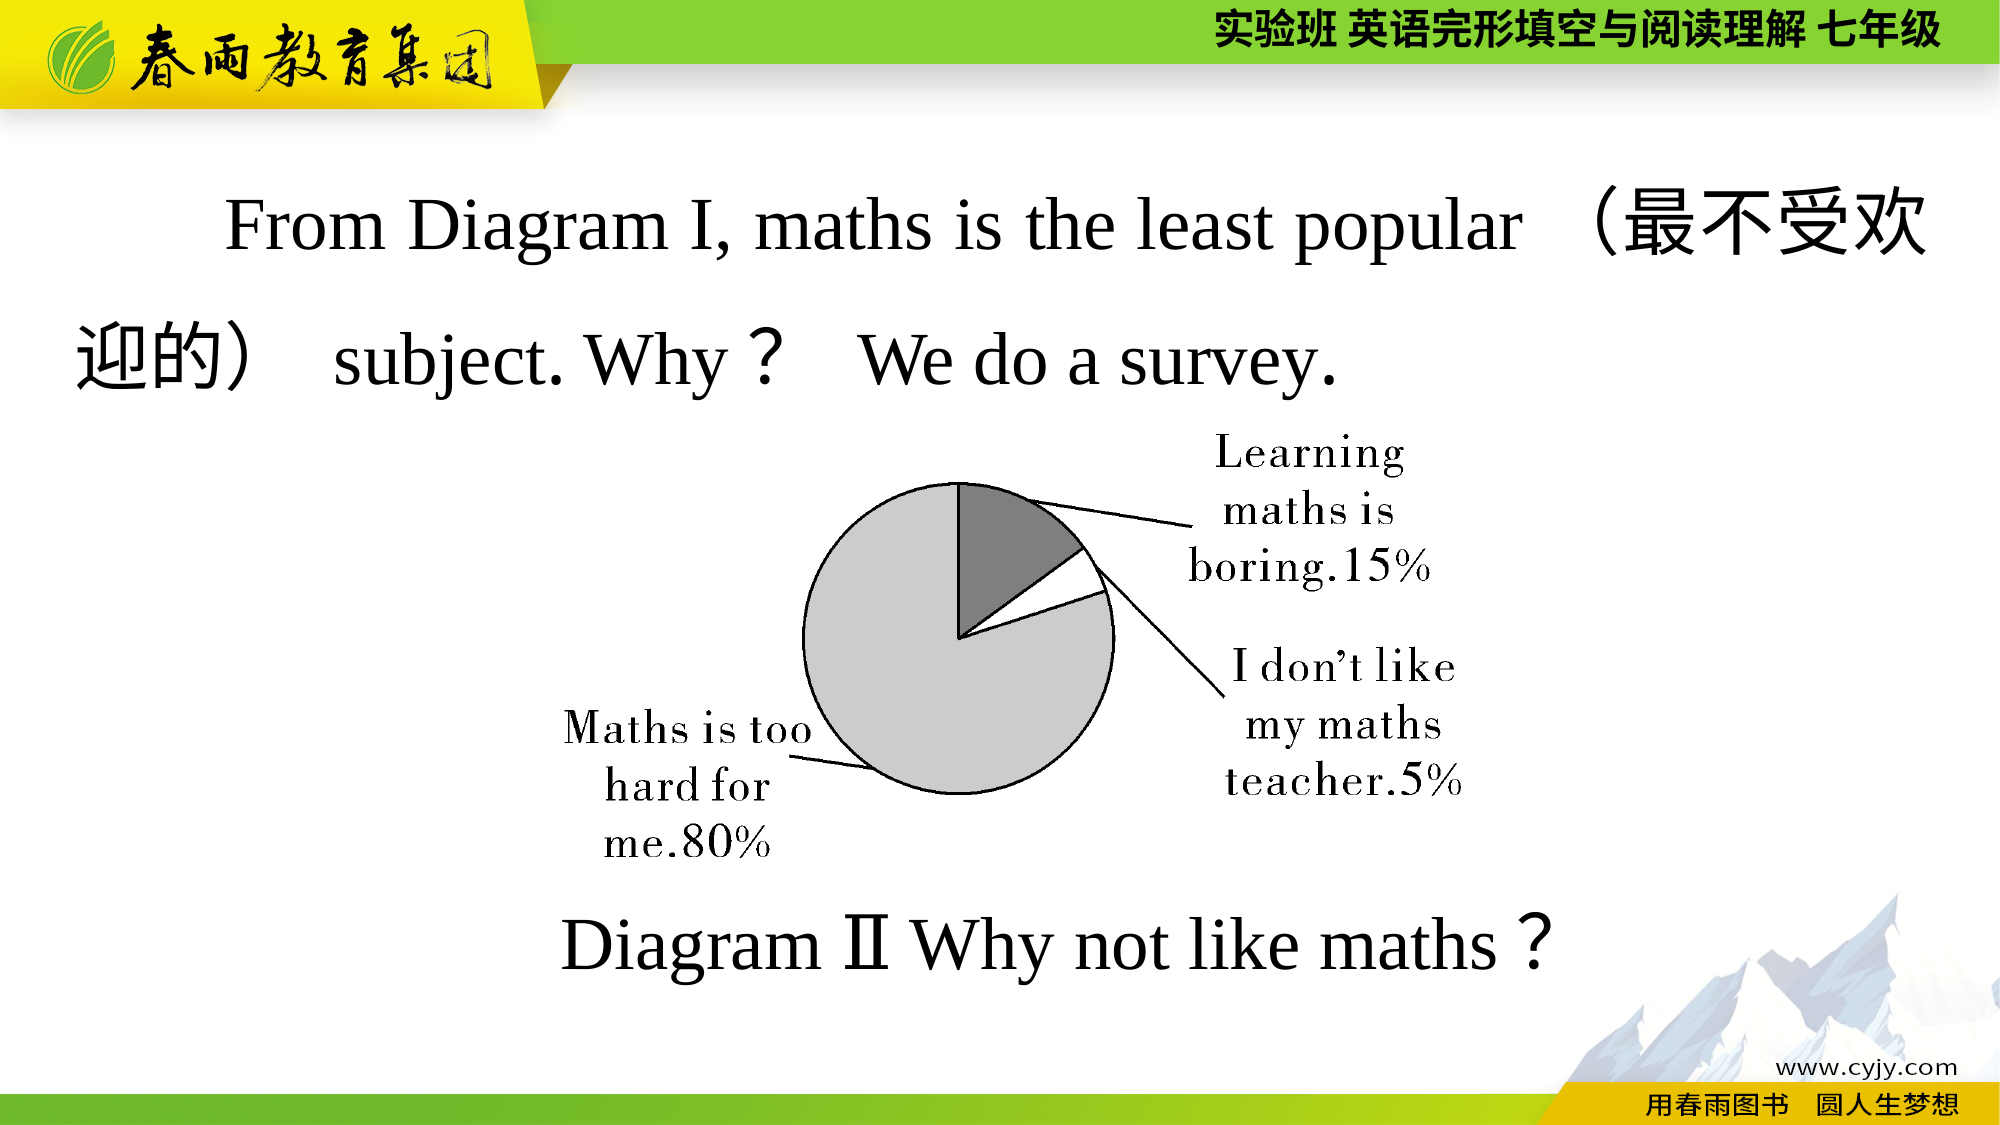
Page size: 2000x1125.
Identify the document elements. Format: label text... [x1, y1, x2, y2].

list From Diagram I, maths is the least popular（最不受欢迎的） subject. Why？ We do a survey. Diagram Ⅱ Why not like maths？ [59, 122, 1944, 1001]
picture [0, 0, 2000, 1125]
